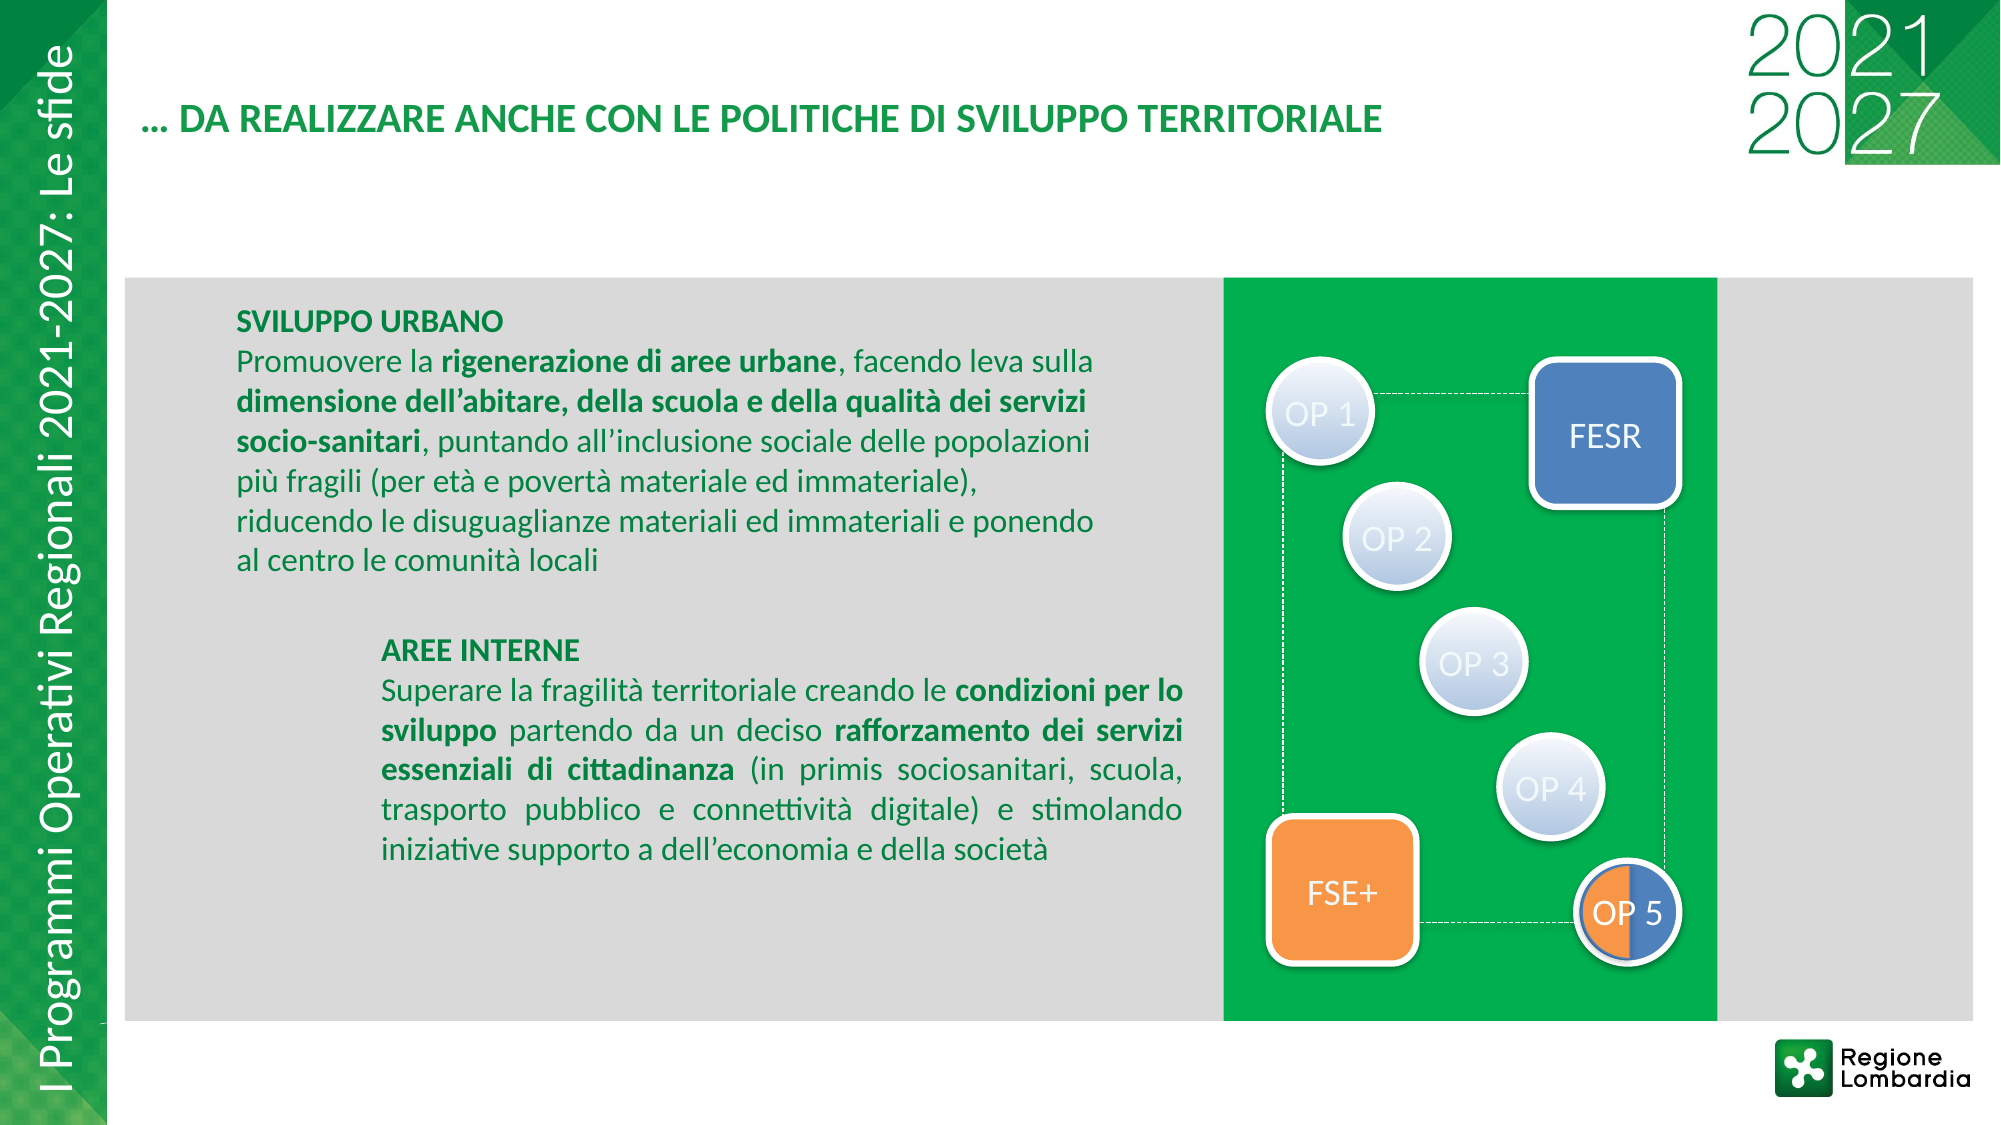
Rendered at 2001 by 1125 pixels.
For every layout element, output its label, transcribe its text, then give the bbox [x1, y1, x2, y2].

text_box OP 1 [1265, 356, 1376, 466]
text_box [1282, 393, 1665, 923]
text_box [1718, 277, 1974, 1021]
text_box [209, 289, 1130, 588]
title … DA REALIZZARE ANCHE CON LE POLITICHE DI SVILUPPO TERRITORIALE [124, 81, 1957, 151]
picture [0, 0, 2001, 1125]
text_box [124, 277, 1223, 1021]
text_box [1223, 277, 1718, 1021]
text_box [356, 598, 1200, 1000]
text_box FSE+ [1265, 813, 1420, 967]
text_box FESR [1528, 356, 1683, 511]
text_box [1564, 860, 1692, 964]
text_box I Programmi Operativi Regionali 2021-2027: Le sfide [14, 14, 90, 1109]
